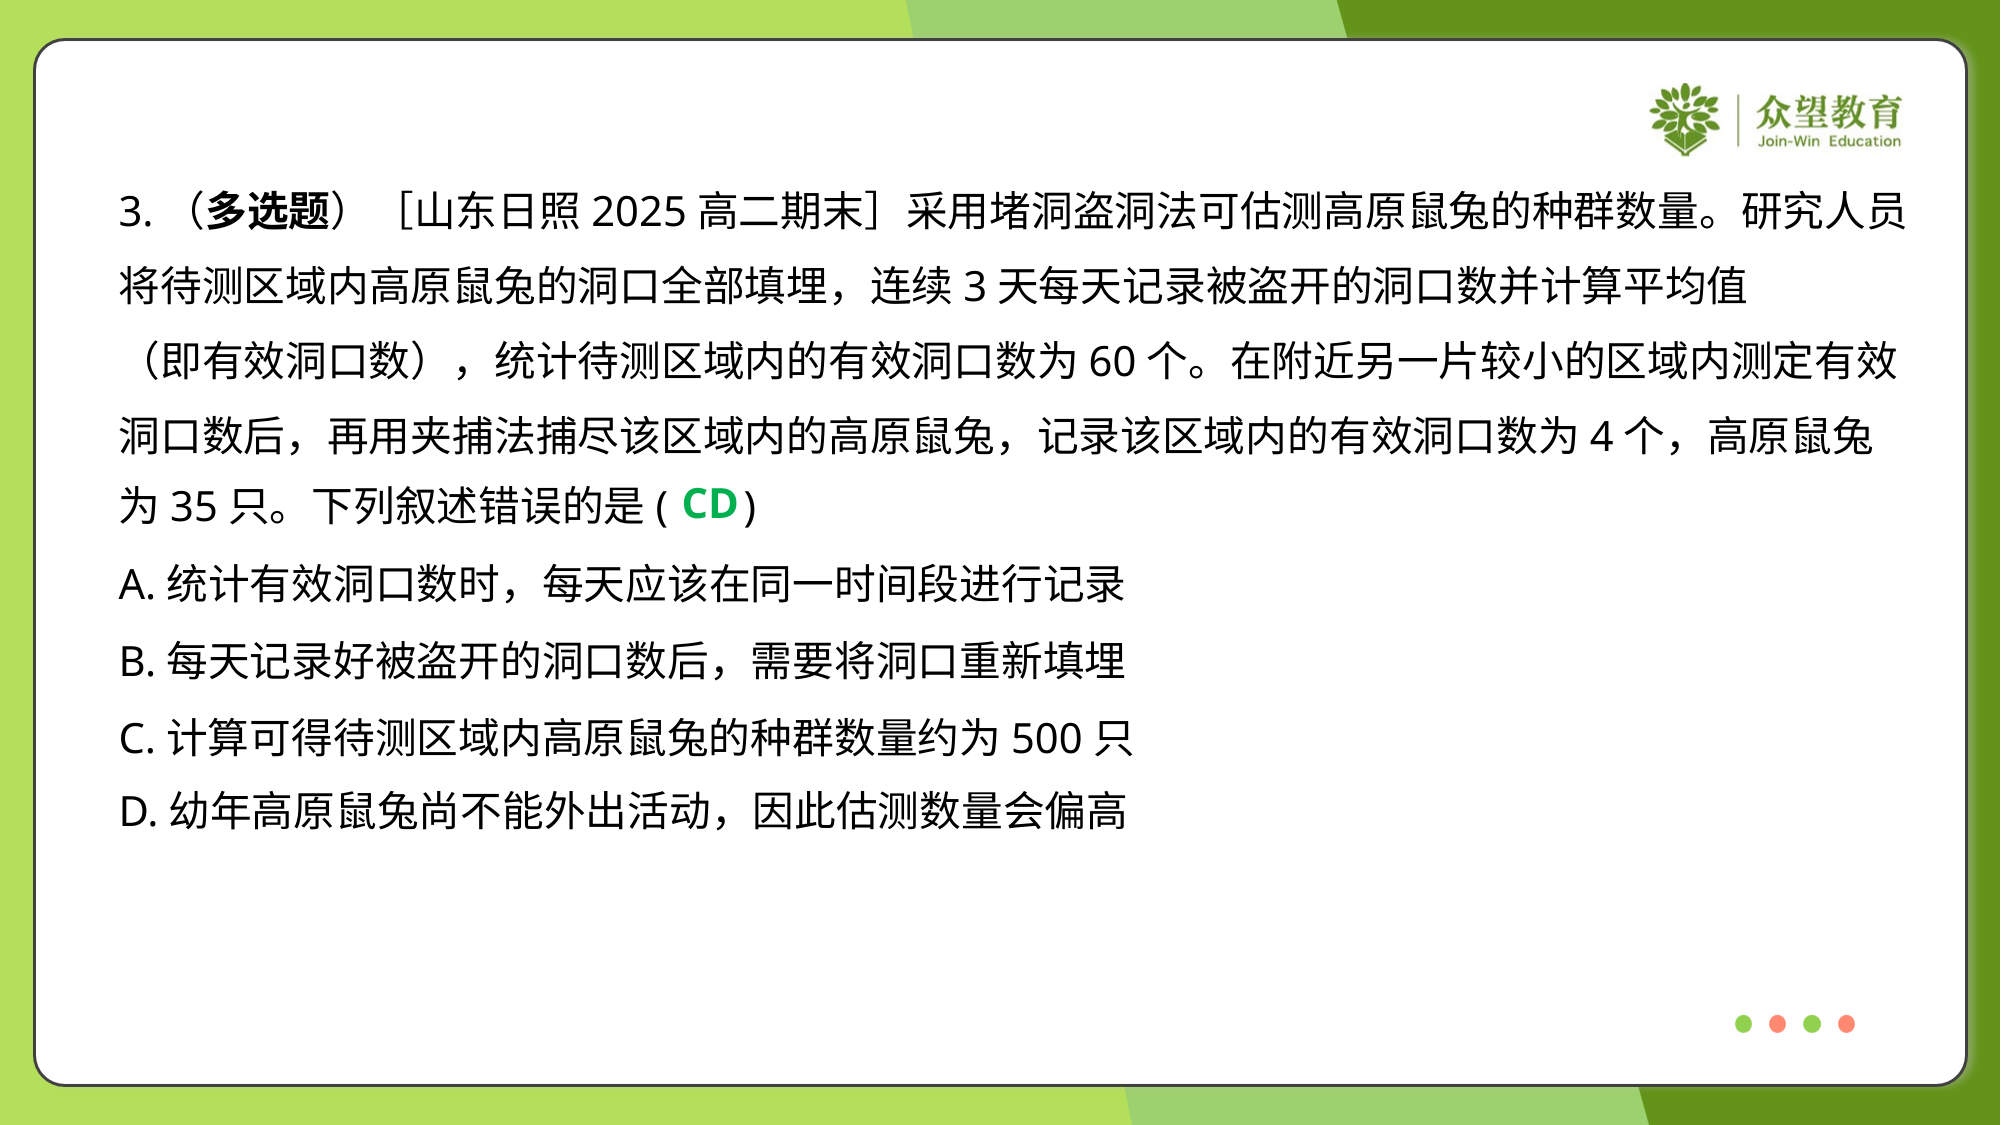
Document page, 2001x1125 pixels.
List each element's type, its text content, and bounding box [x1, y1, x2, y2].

text_box CD [664, 456, 757, 521]
text_box 3.（多选题）［山东日照2025高二期末］采用堵洞盗洞法可估测高原鼠兔的种群数量。研究人员 将待测区域内高原鼠兔的洞口全部填埋，连续3天每天记录被盗开的洞口数并计算平均值 （即有效洞口数），统计待测区域内的有效洞口数为60个。在附近另一片较小的区域内测定有效 洞口数后，再用夹捕法捕尽该区域内的高原鼠兔，记录该区域内的有效洞口数为4个，高原鼠兔 为35只。下列叙述错误的是( ) [118, 159, 1883, 523]
picture [0, 0, 2000, 1125]
text_box A.统计有效洞口数时，每天应该在同一时间段进行记录 B.每天记录好被盗开的洞口数后，需要将洞口重新填埋 C.计算可得待测区域内高原鼠兔的种群数量约为500只 D.幼年高原鼠兔尚不能外出活动，因此估测数量会偏高 [118, 532, 1883, 828]
